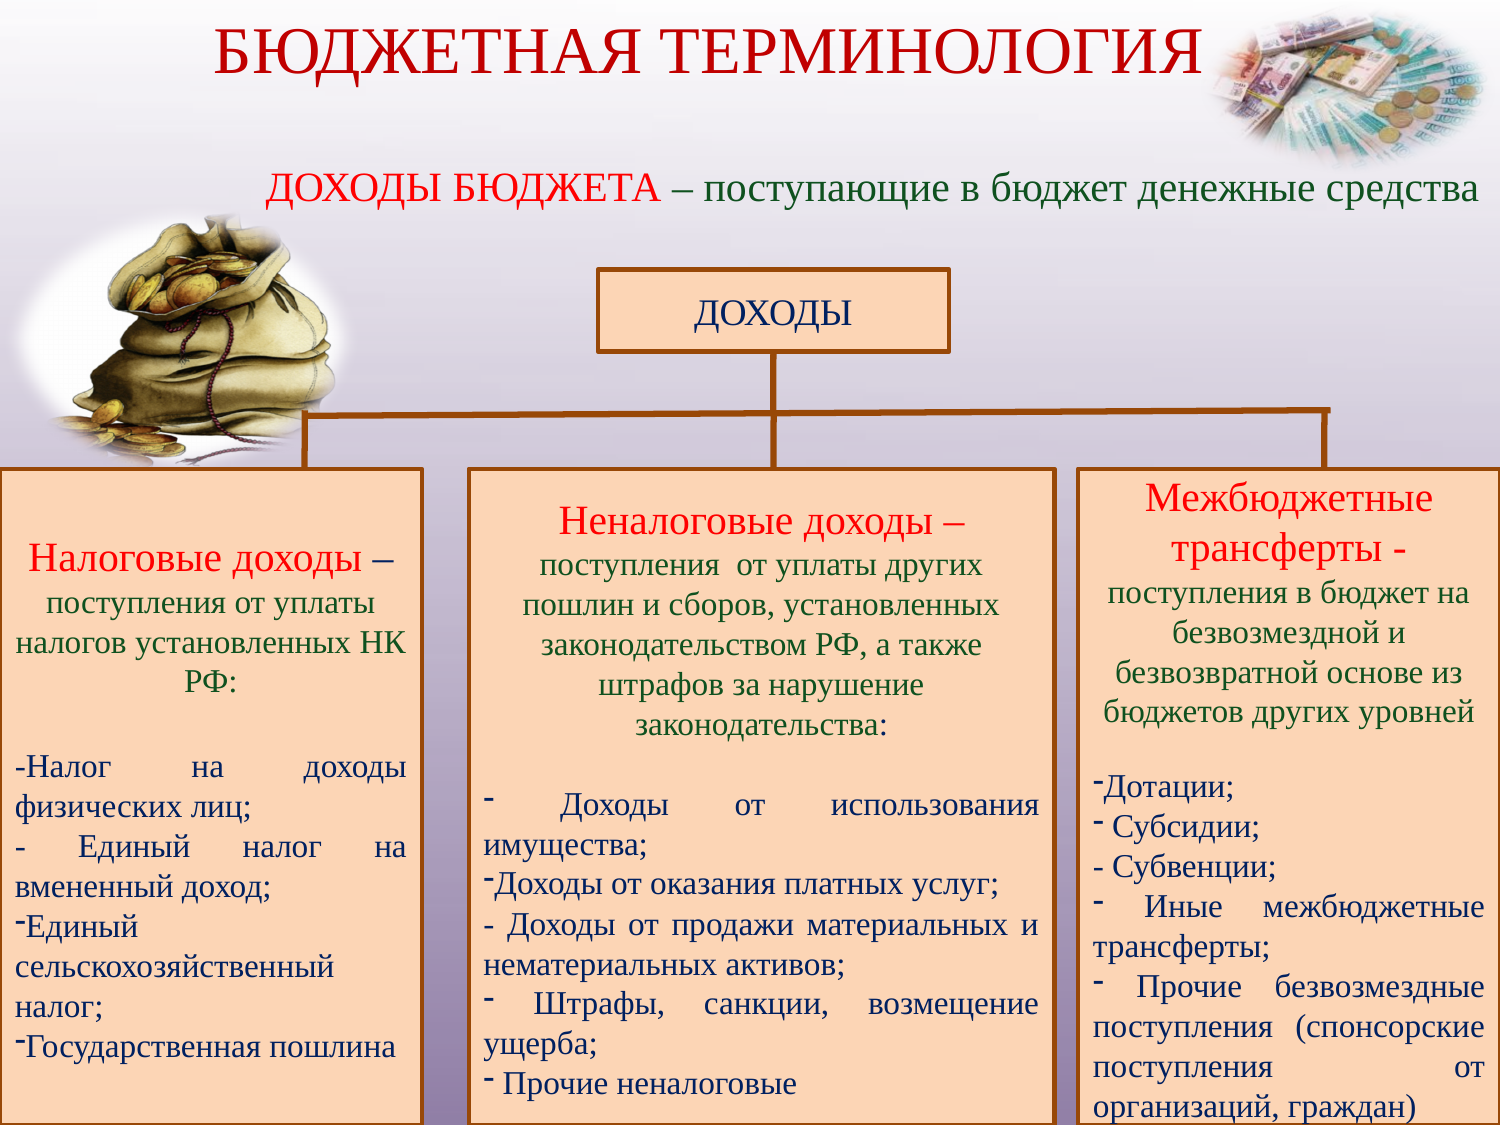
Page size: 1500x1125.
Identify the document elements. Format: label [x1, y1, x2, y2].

picture [0, 0, 1500, 1125]
text_box [814, 0, 821, 927]
